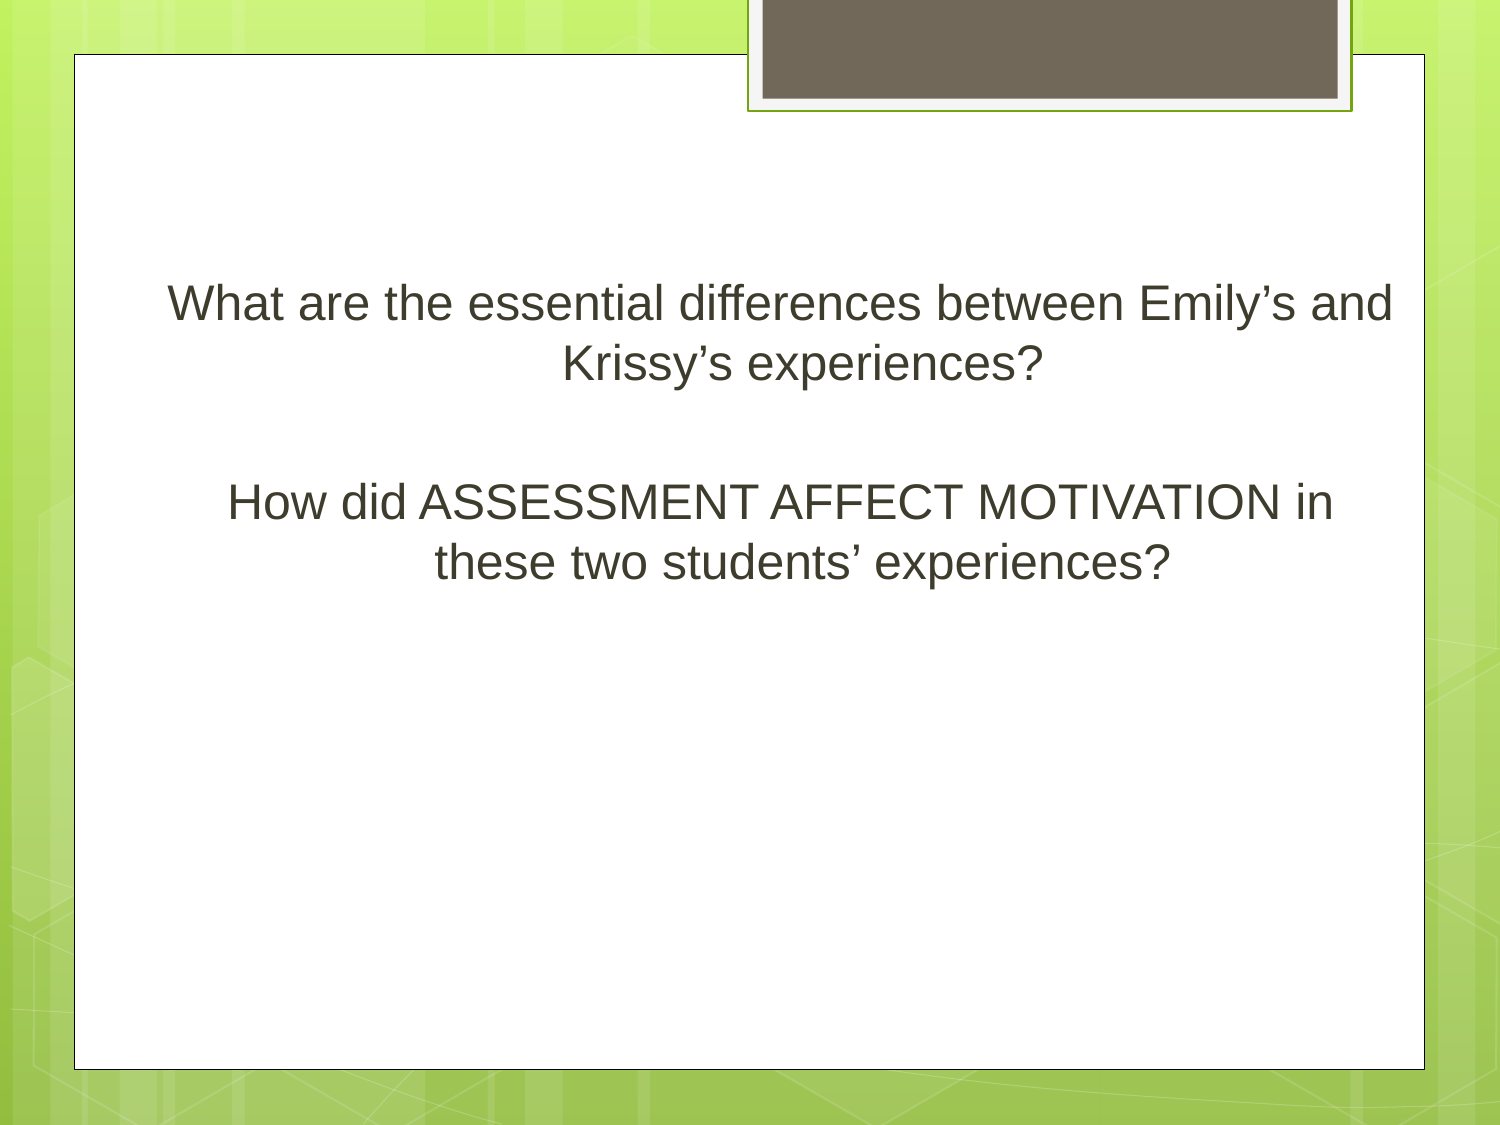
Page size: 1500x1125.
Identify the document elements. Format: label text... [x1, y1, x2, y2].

list What are the essential differences between Emily’s and Krissy’s experiences? How did ASSESSMENT AFFECT MOTIVATION in these two students’ experiences? [137, 262, 1413, 1000]
